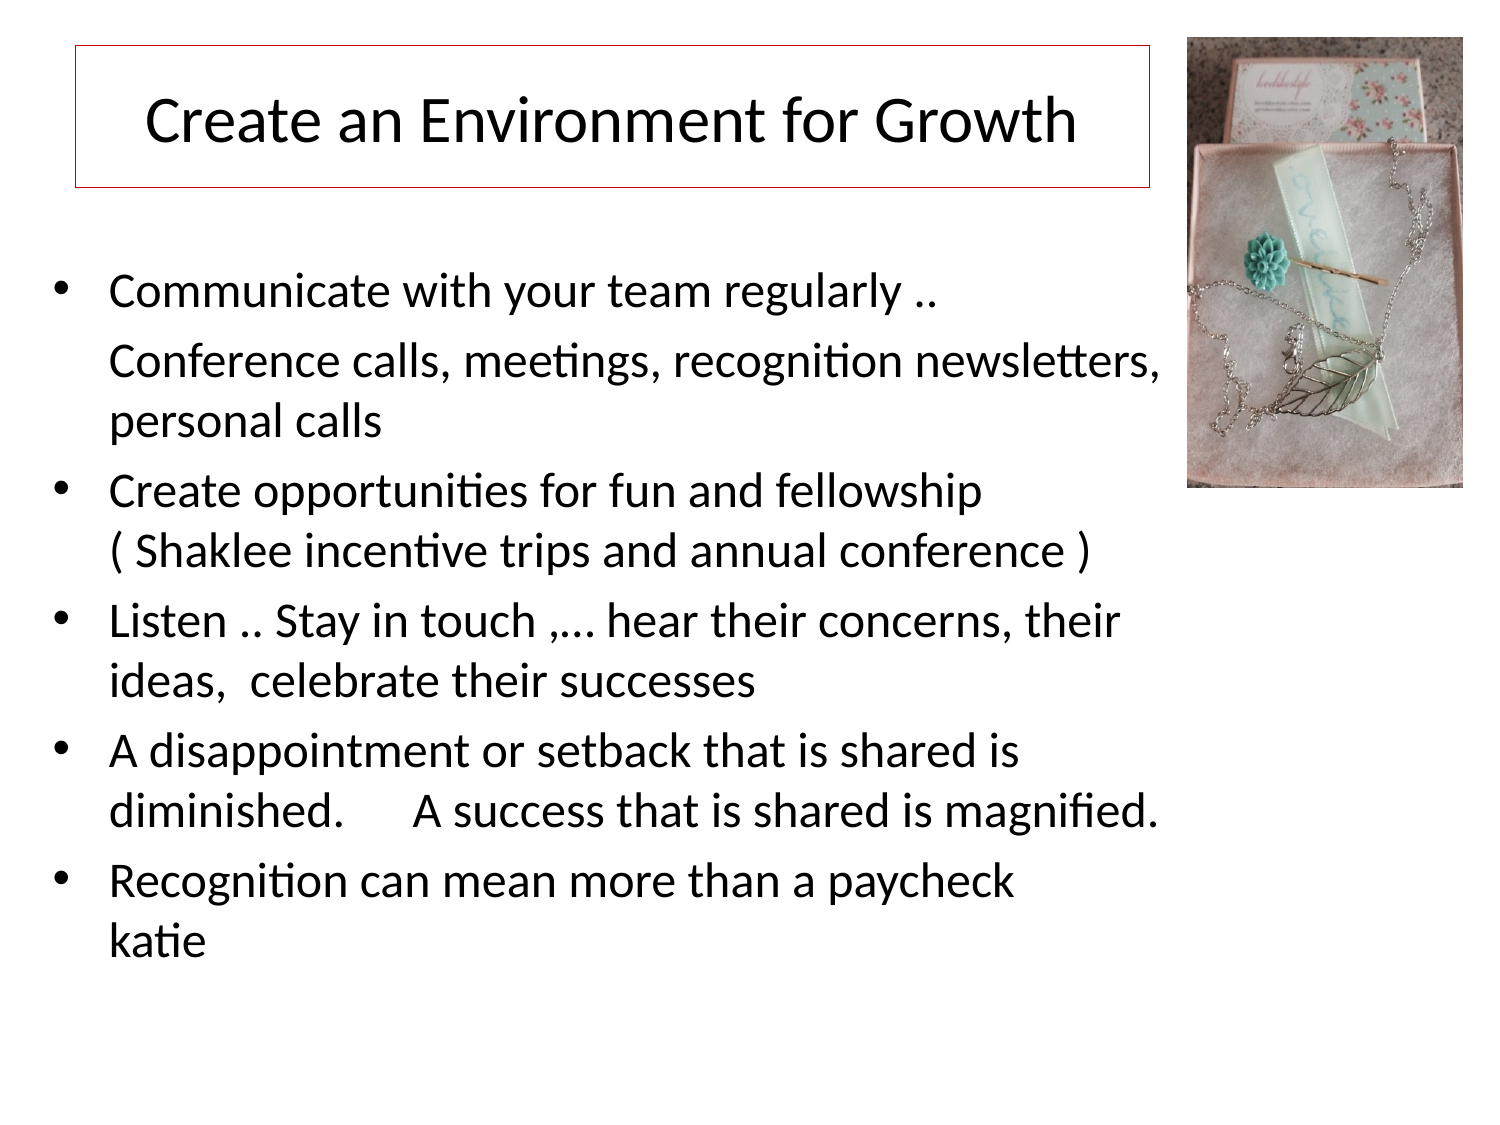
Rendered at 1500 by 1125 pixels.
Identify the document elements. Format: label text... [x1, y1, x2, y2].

title Create an Environment for Growth [75, 45, 1150, 188]
list Communicate with your team regularly .. Conference calls, meetings, recognition newsletters, personal calls Create opportunities for fun and fellowship ( Shaklee incentive trips and annual conference ) Listen .. Stay in touch ,… hear their concerns, their ideas, celebrate their successes A disappointment or setback that is shared is diminished. A success that is shared is magnified. Recognition can mean more than a paycheck katie [37, 249, 1238, 1050]
picture [1187, 37, 1463, 488]
